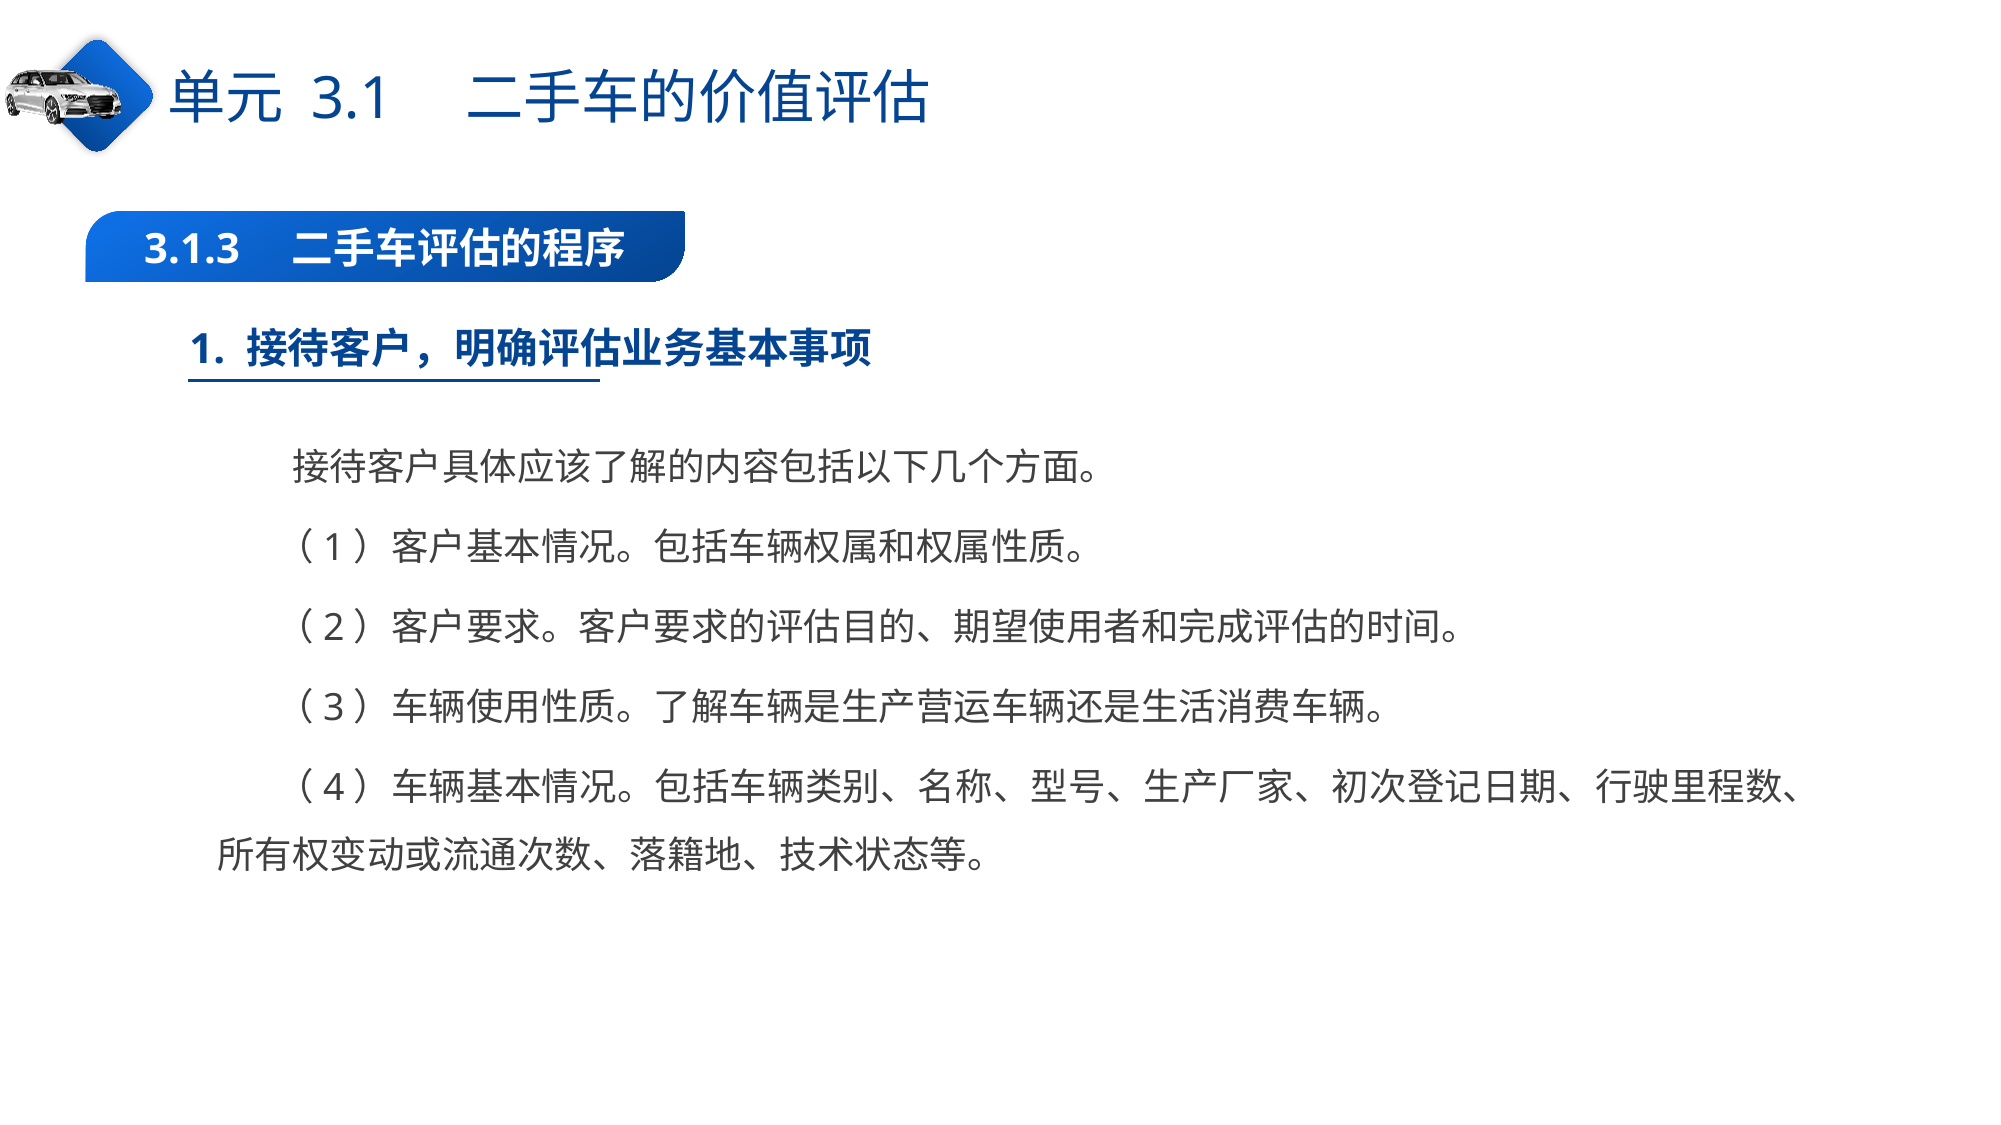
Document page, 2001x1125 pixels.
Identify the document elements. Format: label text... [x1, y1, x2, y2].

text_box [174, 314, 1330, 381]
text_box 单元 3.1 二手车的价值评估 [152, 52, 946, 138]
text_box 接待客户具体应该了解的内容包括以下几个方面。 （1）客户基本情况。包括车辆权属和权属性质。 （2）客户要求。客户要求的评估目的、期望使用者和完成评估的时间。 （3）车辆使用性质。了解车辆是生产营运车辆还是生活消费车辆。 （4）车辆基本情况。包括车辆类别、名称、型号、生产厂家、初次登记日期、行驶里程数、所有权变动或流通次数、落籍地、技术状态等。 [202, 413, 1798, 884]
text_box 3.1.3 二手车评估的程序 [84, 209, 686, 283]
picture [0, 31, 125, 157]
